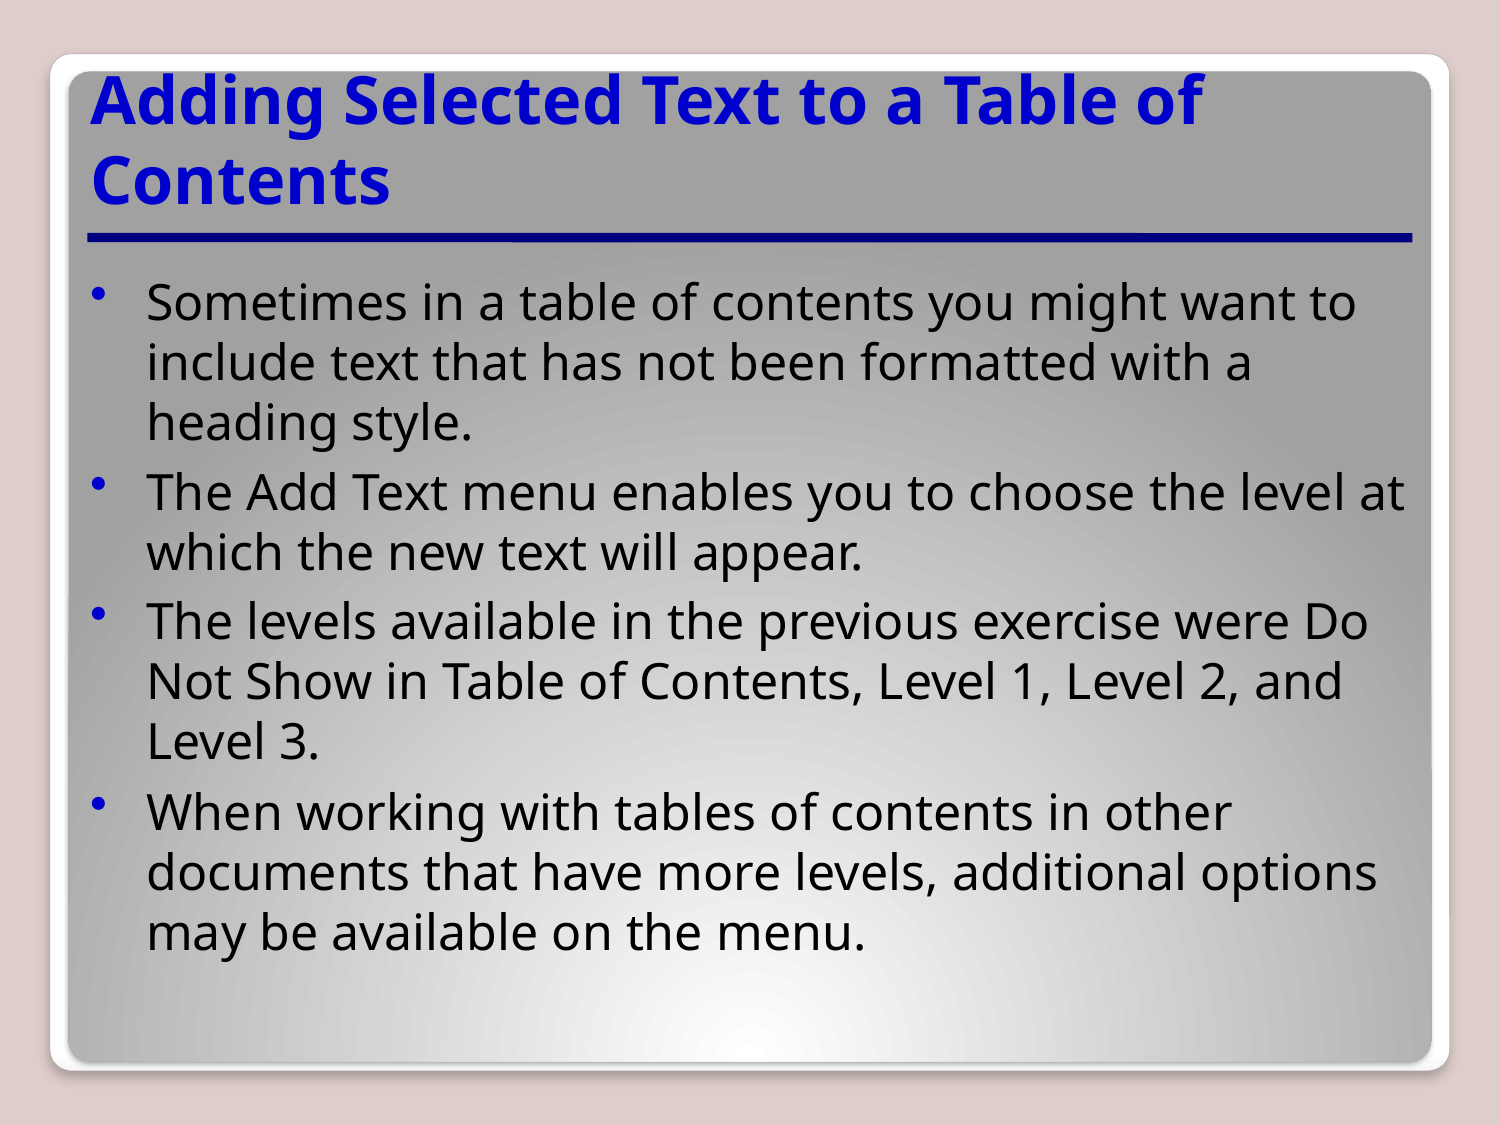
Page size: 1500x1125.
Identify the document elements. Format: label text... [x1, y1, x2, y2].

list Sometimes in a table of contents you might want to include text that has not been formatted with a heading style. The Add Text menu enables you to choose the level at which the new text will appear. The levels available in the previous exercise were Do Not Show in Table of Contents, Level 1, Level 2, and Level 3. When working with tables of contents in other documents that have more levels, additional options may be available on the menu. [74, 262, 1426, 1063]
title Adding Selected Text to a Table of Contents [74, 74, 1426, 226]
